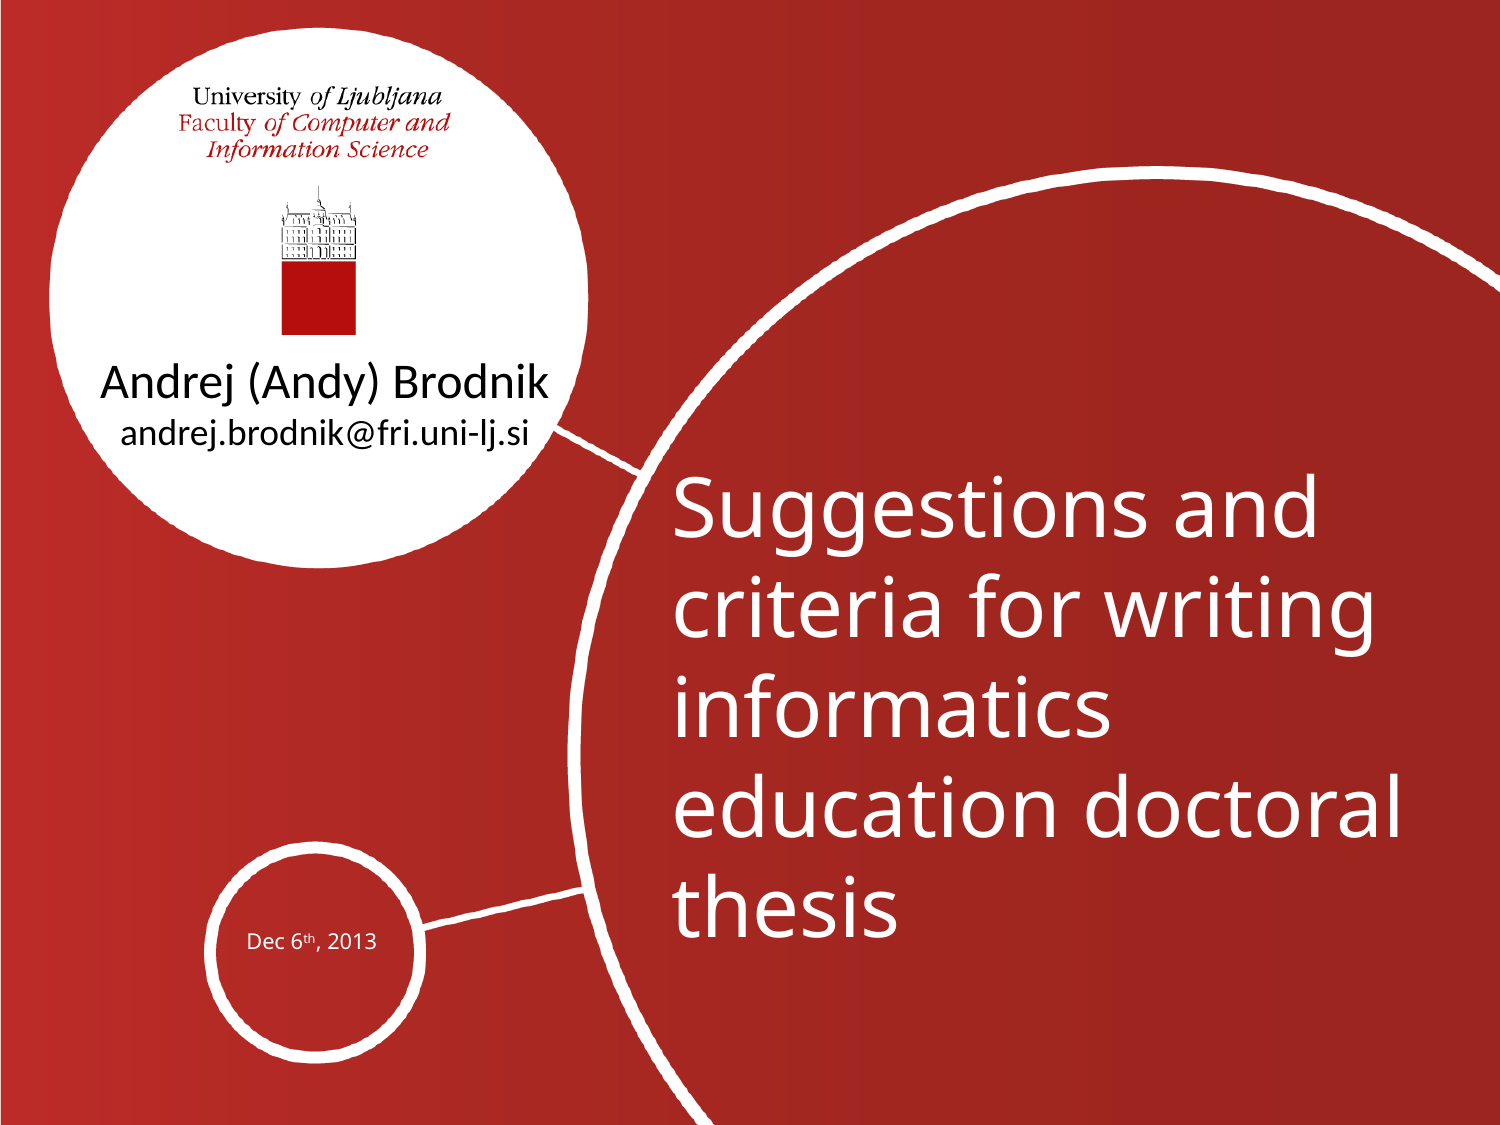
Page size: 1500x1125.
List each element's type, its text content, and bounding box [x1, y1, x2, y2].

text_box Dec 6th, 2013 [203, 920, 420, 992]
picture [0, 0, 1500, 1125]
title Suggestions and criteria for writing informatics education doctoral thesis [655, 446, 1475, 962]
text_box Andrej (Andy) Brodnik andrej.brodnik@fri.uni-lj.si [85, 340, 565, 461]
